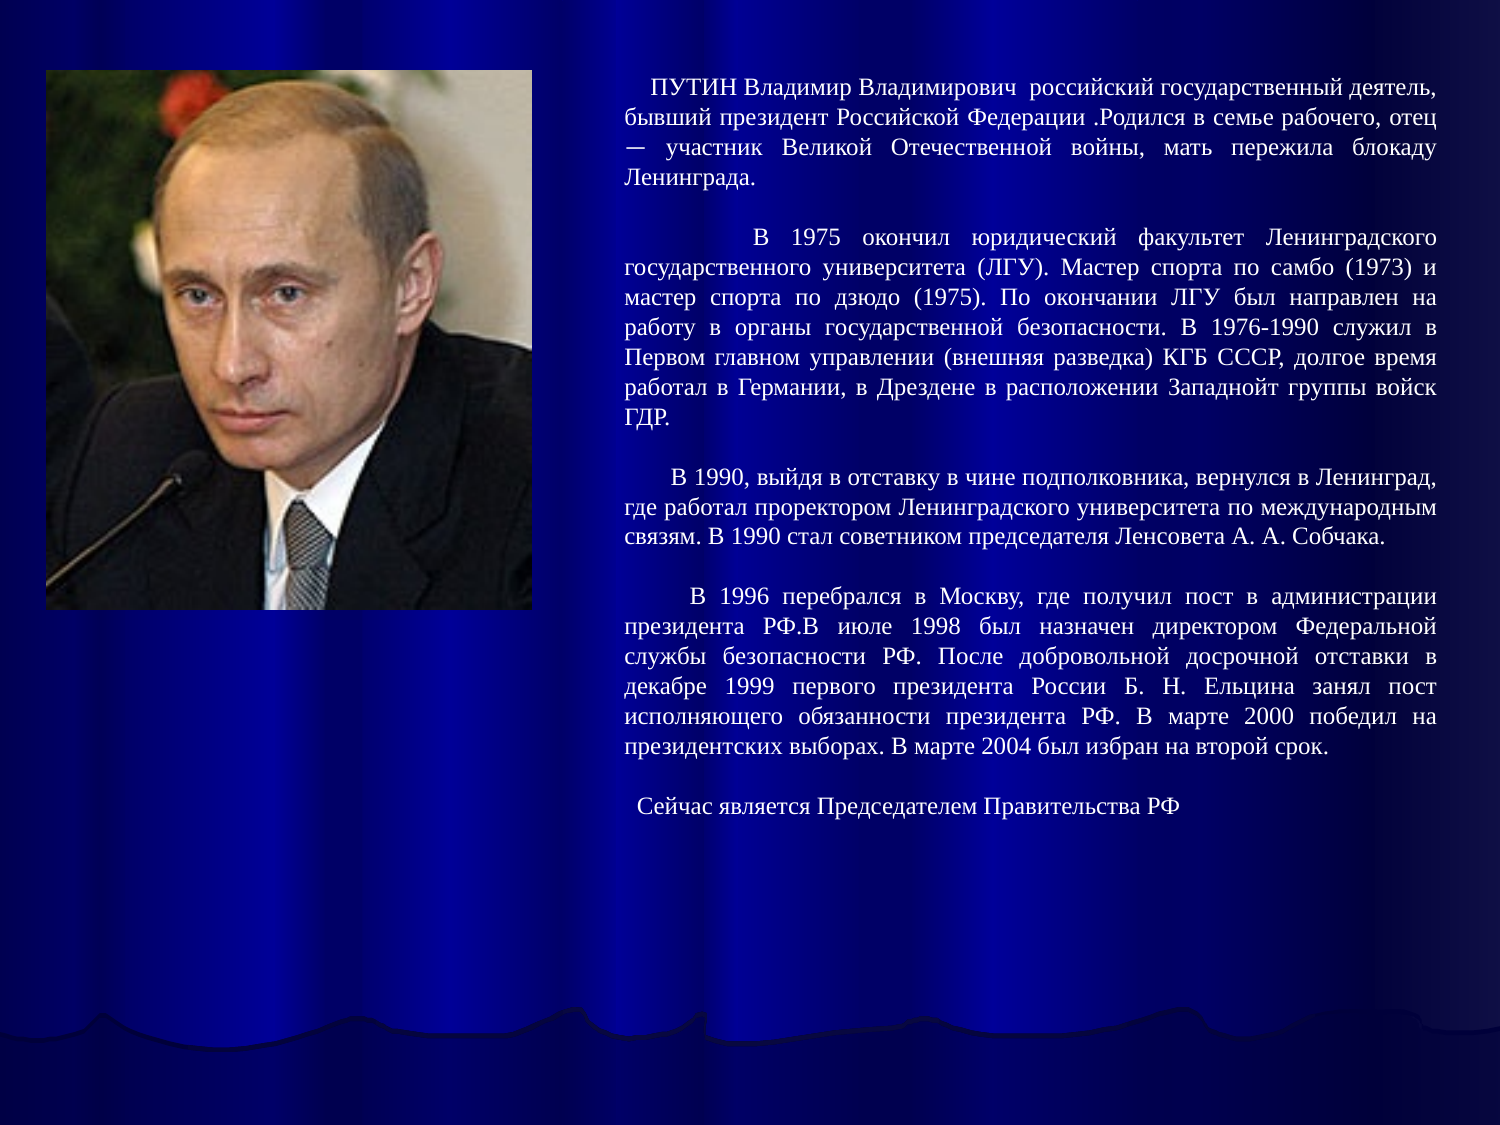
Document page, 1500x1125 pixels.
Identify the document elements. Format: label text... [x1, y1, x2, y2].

text_box ПУТИН Владимир Владимирович российский государственный деятель, бывший президент Российской Федерации .Родился в семье рабочего, отец — участник Великой Отечественной войны, мать пережила блокаду Ленинграда. В 1975 окончил юридический факультет Ленинградского государственного университета (ЛГУ). Мастер спорта по самбо (1973) и мастер спорта по дзюдо (1975). По окончании ЛГУ был направлен на работу в органы государственной безопасности. В 1976-1990 служил в Первом главном управлении (внешняя разведка) КГБ СССР, долгое время работал в Германии, в Дрездене в расположении Западнойт группы войск ГДР. В 1990, выйдя в отставку в чине подполковника, вернулся в Ленинград, где работал проректором Ленинградского университета по международным связям. В 1990 стал советником председателя Ленсовета А. А. Собчака. В 1996 перебрался в Москву, где получил пост в администрации президента РФ.В июле 1998 был назначен директором Федеральной службы безопасности РФ. После добровольной досрочной отставки в декабре 1999 первого президента России Б. Н. Ельцина занял пост исполняющего обязанности президента РФ. В марте 2000 победил на президентских выборах. В марте 2004 был избран на второй срок. Сейчас является Председателем Правительства РФ [609, 63, 1454, 857]
picture [46, 70, 532, 610]
